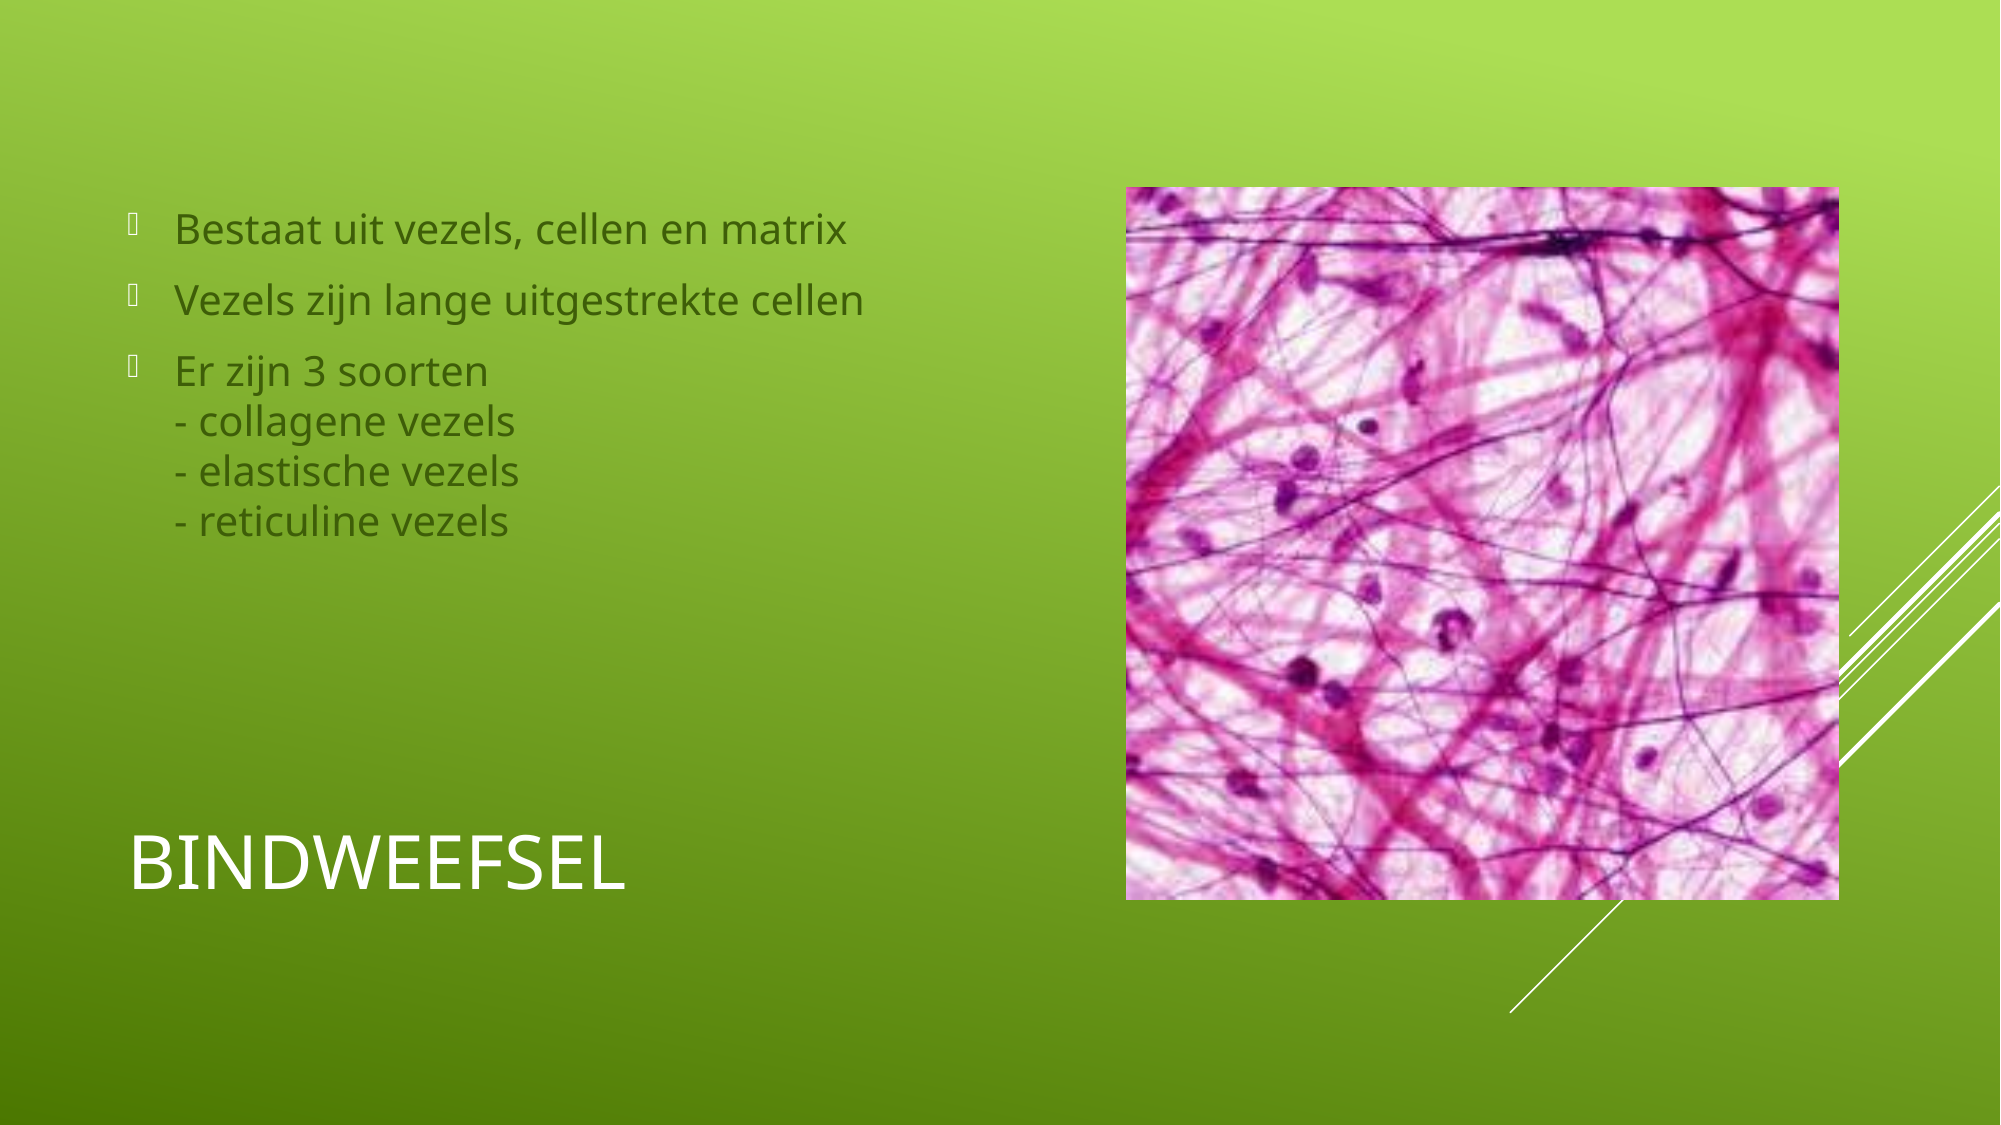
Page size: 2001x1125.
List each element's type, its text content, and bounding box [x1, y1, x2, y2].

list Bestaat uit vezels, cellen en matrix Vezels zijn lange uitgestrekte cellen Er zijn 3 soorten - collagene vezels - elastische vezels - reticuline vezels [112, 112, 1513, 706]
title bindweefsel [112, 736, 1513, 984]
picture [1126, 187, 1840, 901]
